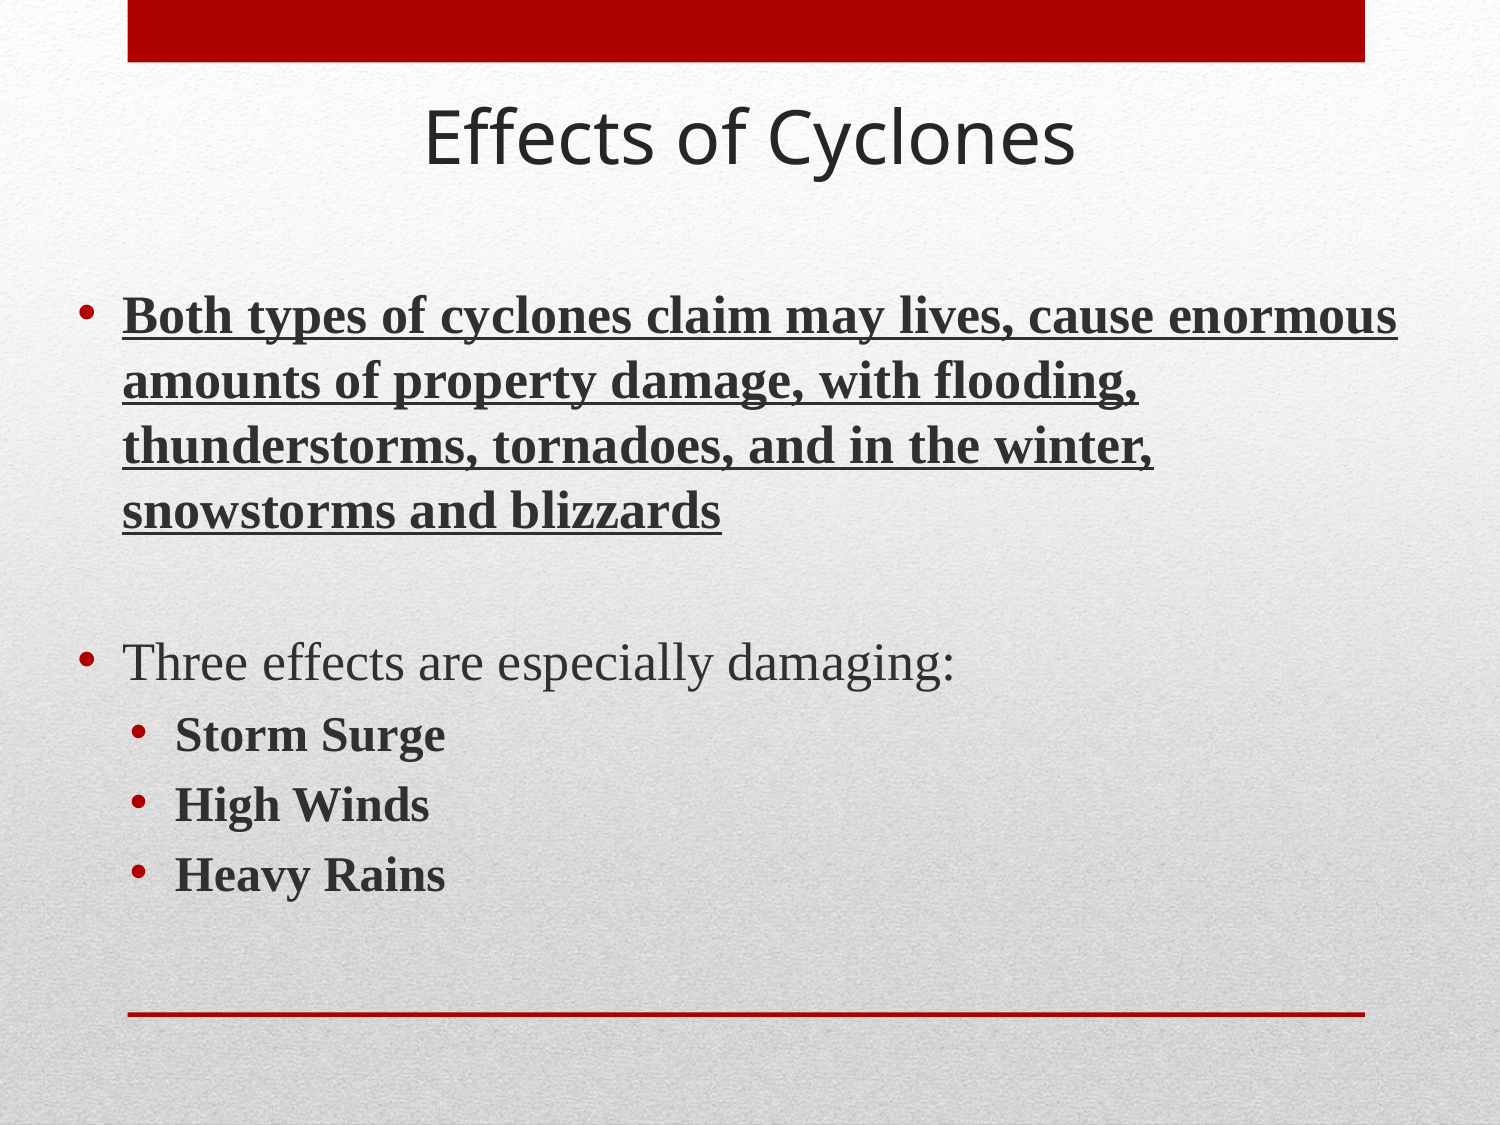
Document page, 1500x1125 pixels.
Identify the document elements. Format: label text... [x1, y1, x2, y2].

title Effects of Cyclones [99, 62, 1400, 174]
list Both types of cyclones claim may lives, cause enormous amounts of property damage, with flooding, thunderstorms, tornadoes, and in the winter, snowstorms and blizzards Three effects are especially damaging: Storm Surge High Winds Heavy Rains [62, 174, 1438, 1006]
